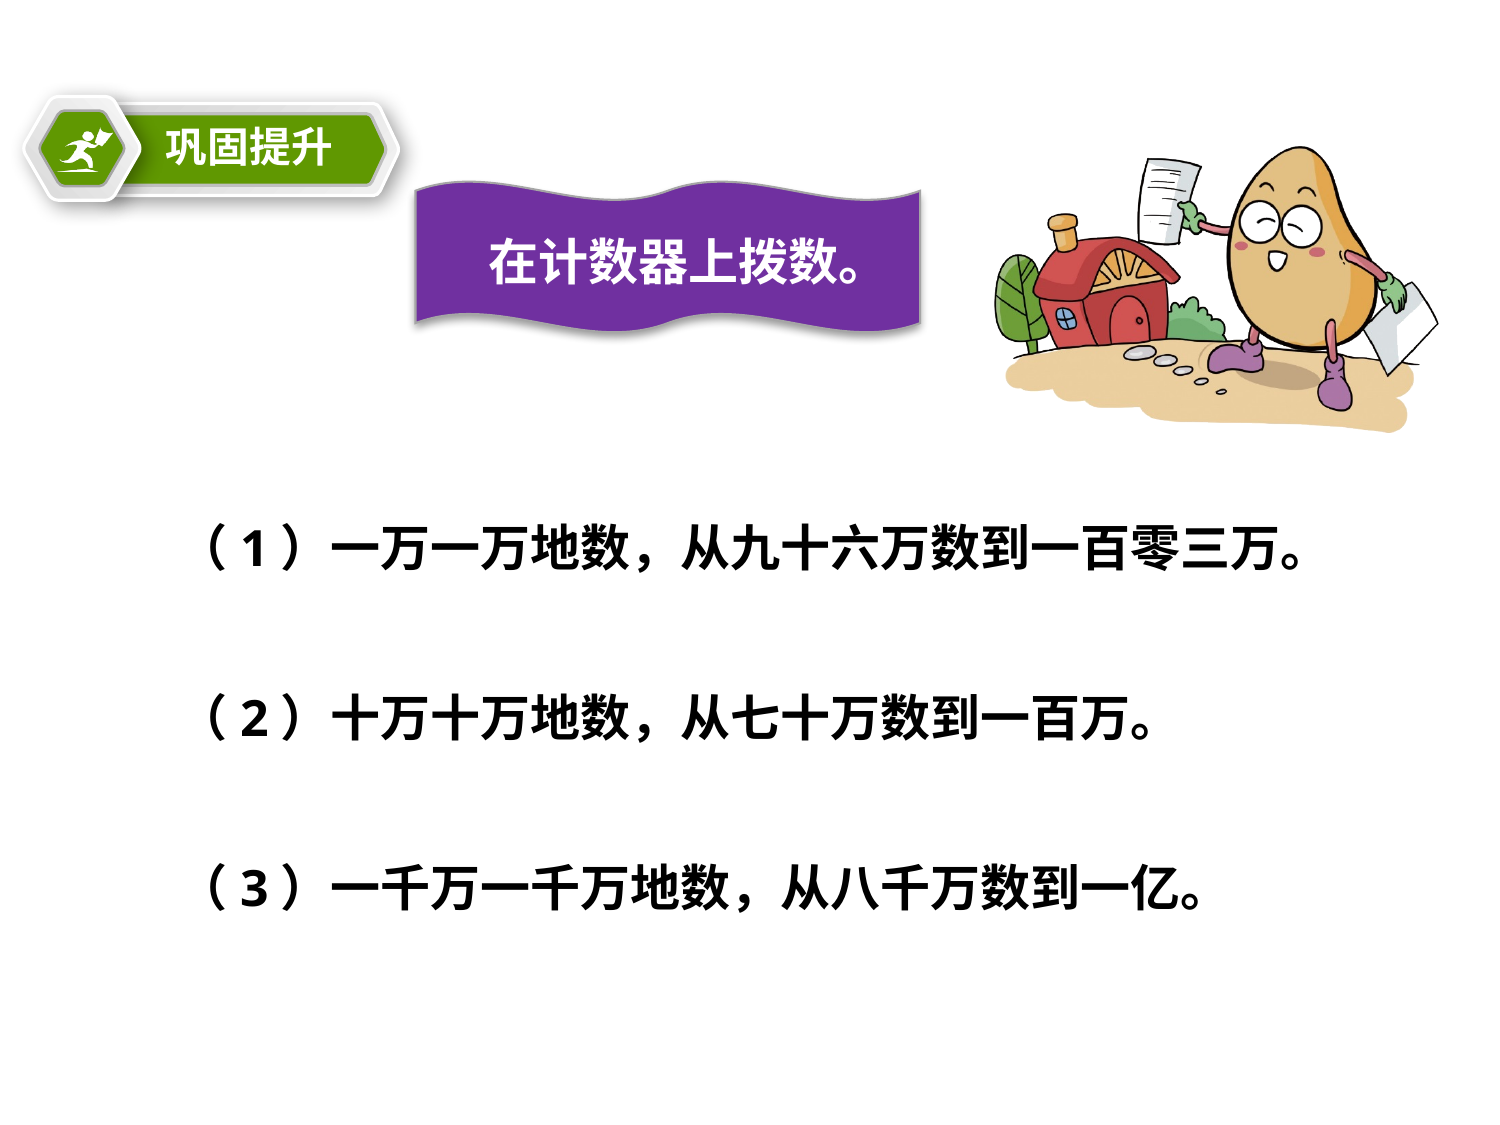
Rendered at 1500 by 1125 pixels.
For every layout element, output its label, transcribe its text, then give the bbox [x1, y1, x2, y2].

text_box 在计数器上拨数。 [414, 180, 922, 334]
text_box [23, 96, 399, 237]
picture [946, 80, 1469, 446]
text_box （1）一万一万地数，从九十六万数到一百零三万。 （2）十万十万地数，从七十万数到一百万。 （3）一千万一千万地数，从八千万数到一亿。 [117, 508, 1366, 924]
